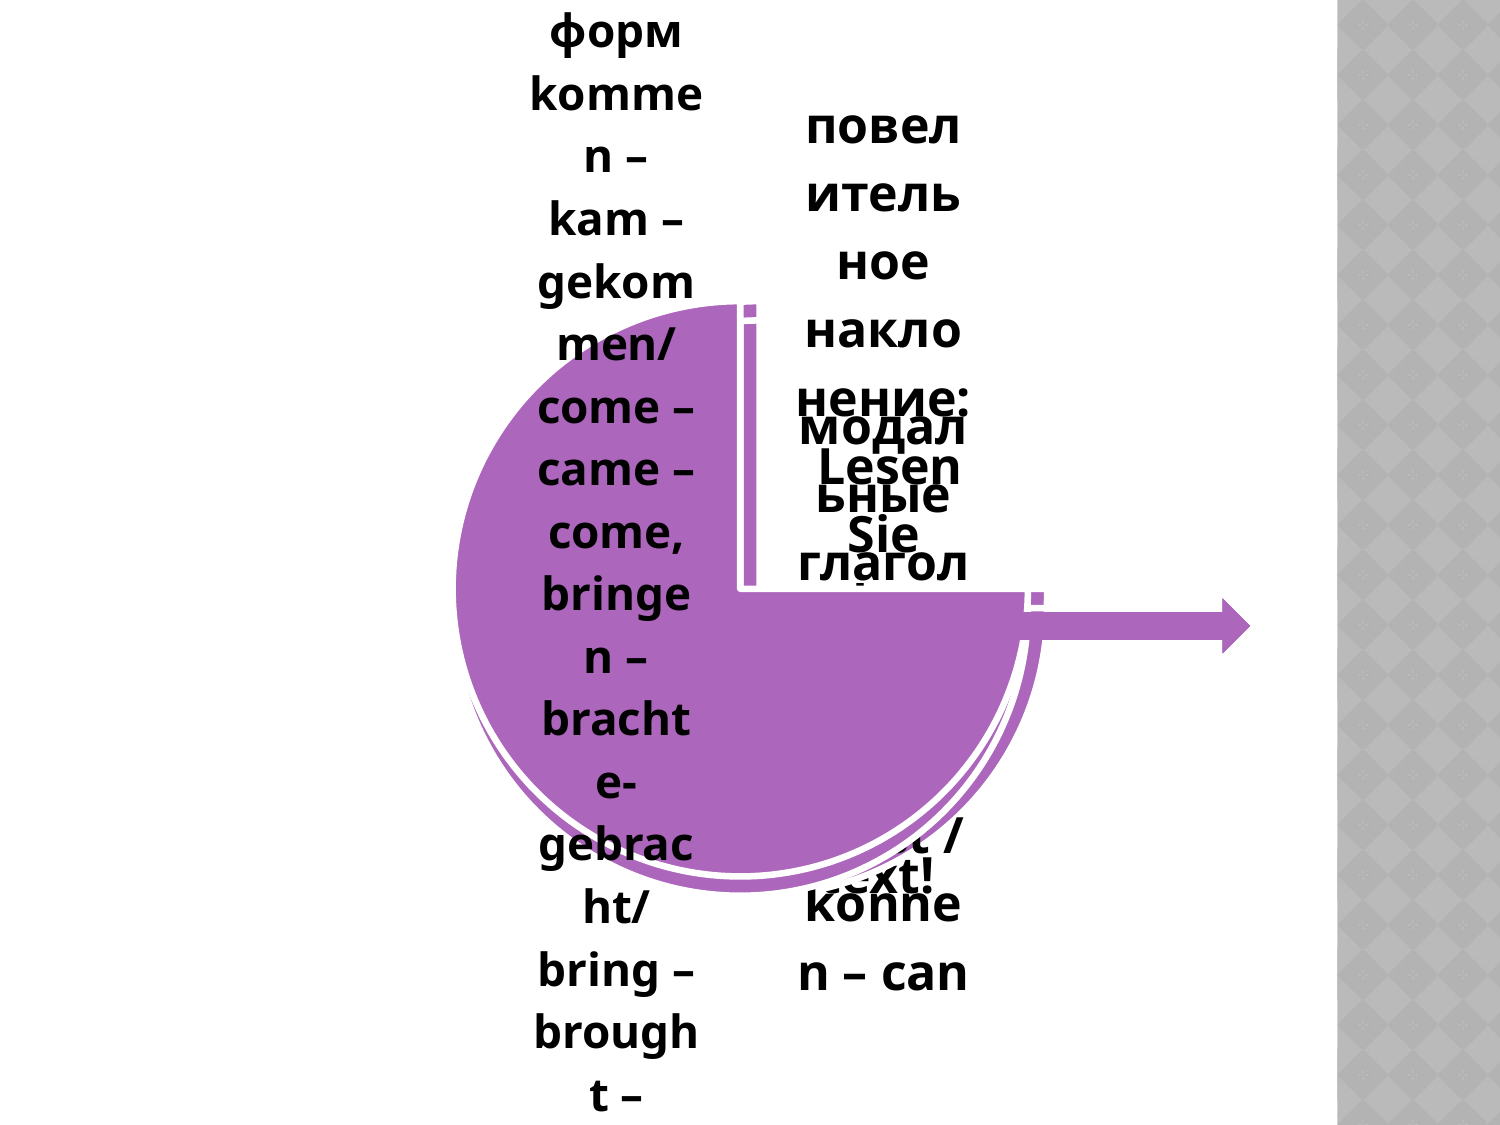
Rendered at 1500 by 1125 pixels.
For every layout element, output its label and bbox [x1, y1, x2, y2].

text_box [0, 198, 1500, 1055]
text_box [249, 210, 1251, 897]
